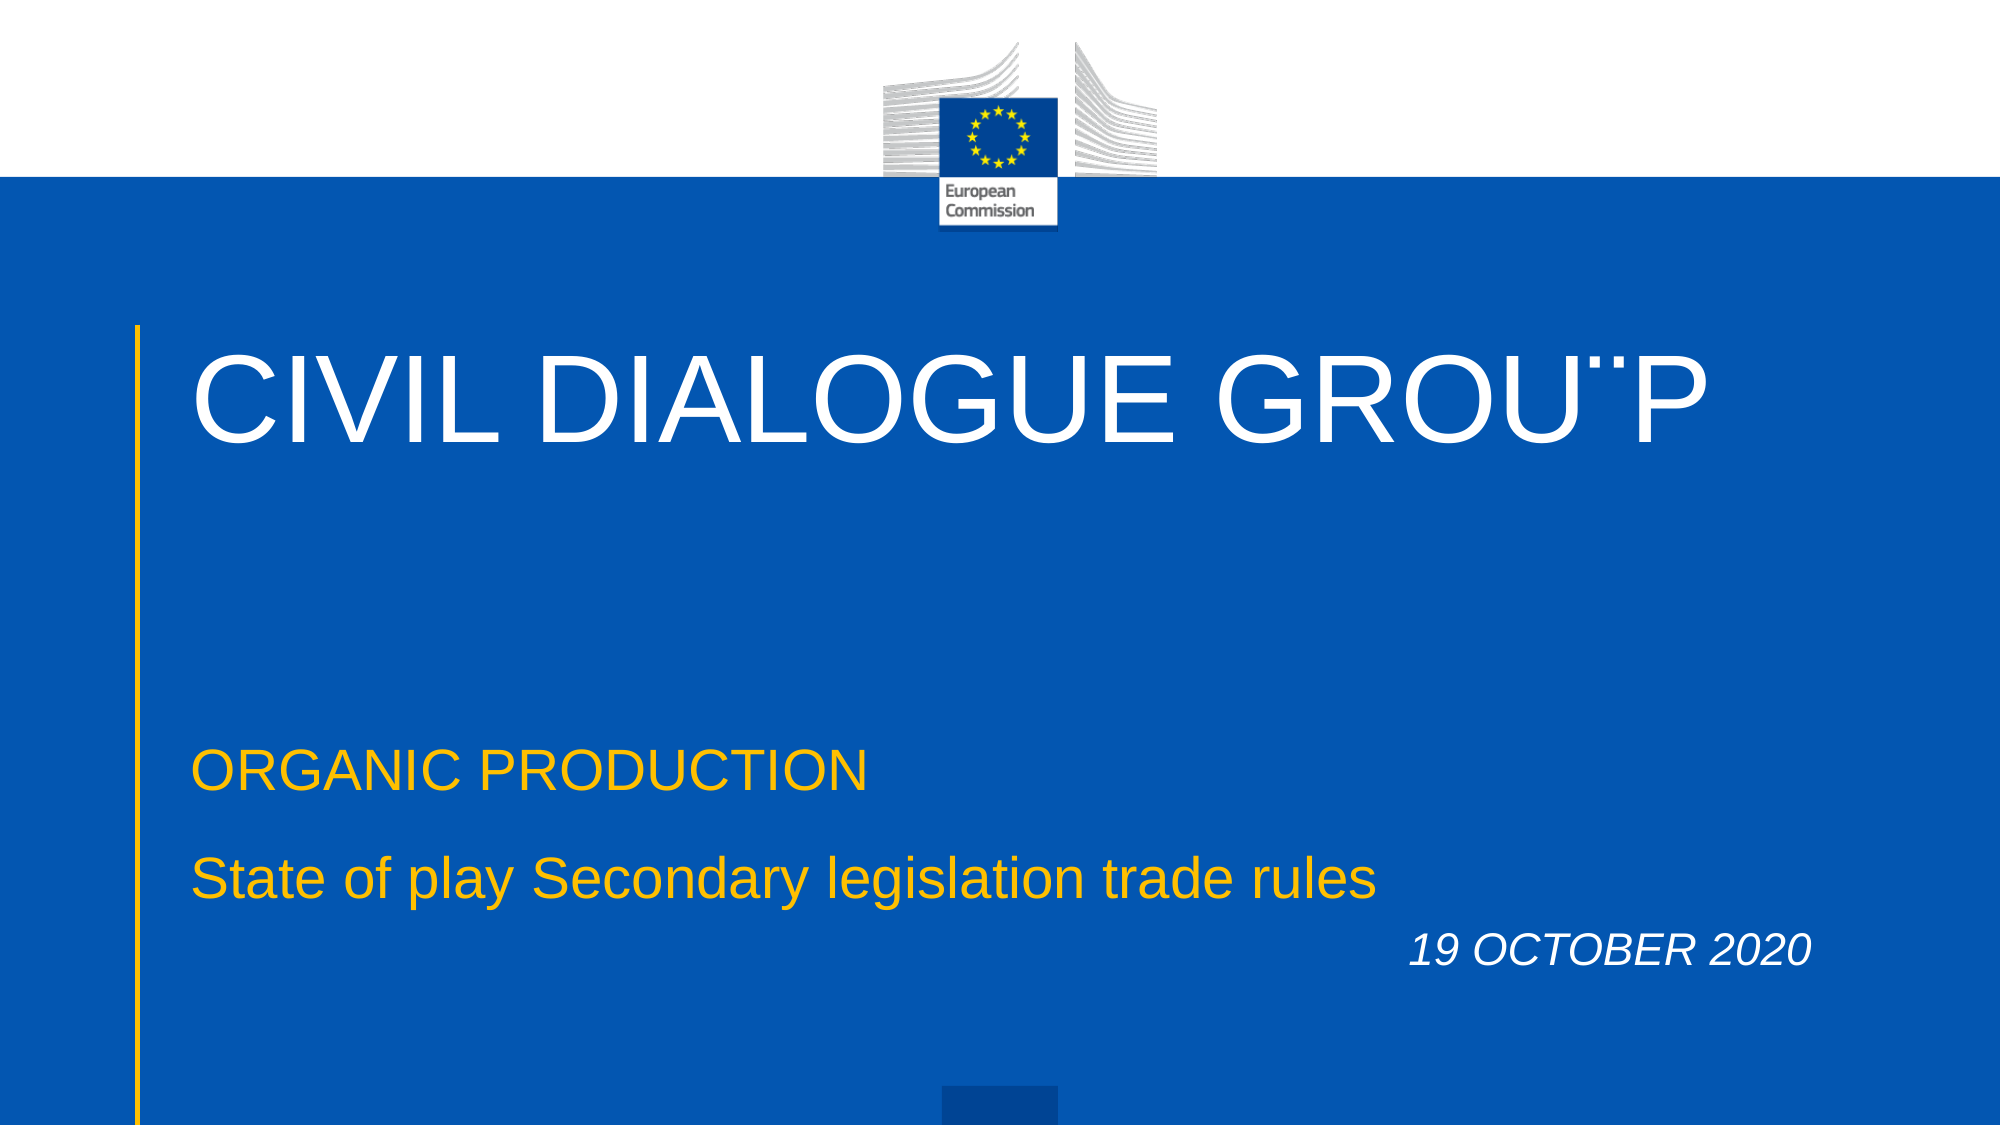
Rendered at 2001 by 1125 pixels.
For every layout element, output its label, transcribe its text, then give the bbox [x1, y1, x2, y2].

list 19 OCTOBER 2020 [999, 911, 1827, 999]
subtitle ORGANIC PRODUCTION State of play Secondary legislation trade rules [175, 724, 1827, 976]
picture [883, 42, 1157, 232]
title CIVIL DIALOGUE GROU¨P [175, 326, 1827, 680]
